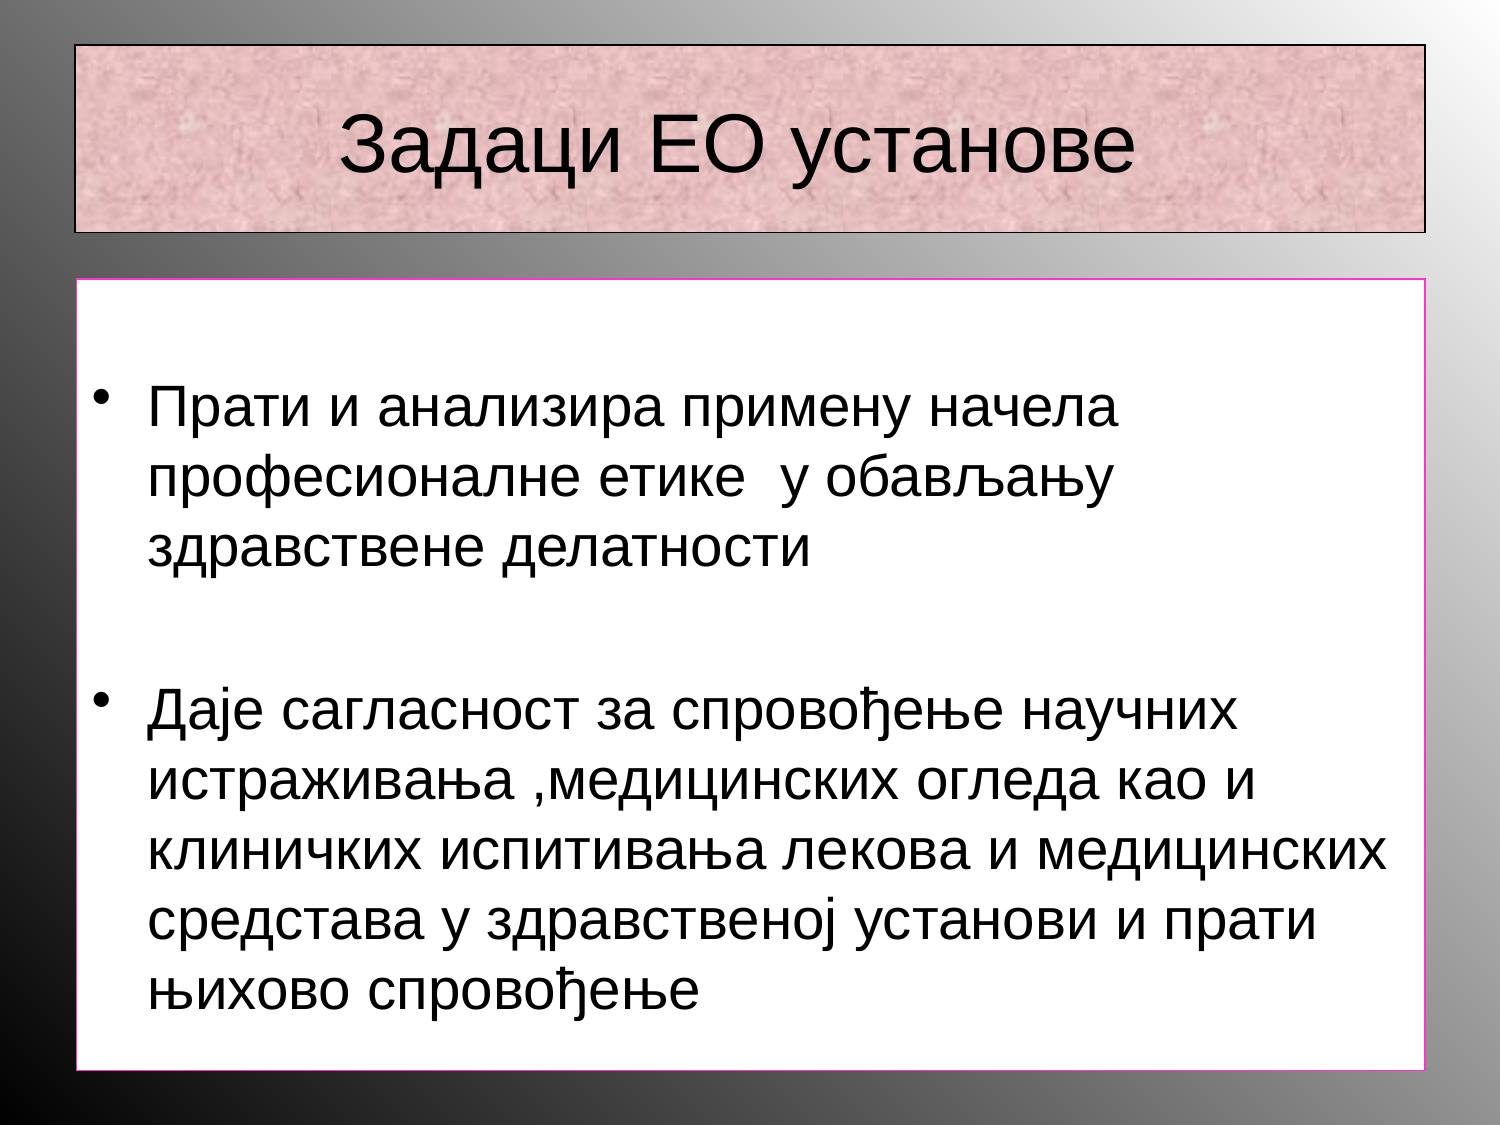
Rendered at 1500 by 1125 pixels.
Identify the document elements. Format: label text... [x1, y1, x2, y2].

title Задаци ЕО установе [74, 44, 1426, 233]
list Прати и анализира примену начела професионалне етике у обављању здравствене делатности Даје сагласност за спровођење научних истраживања ,медицинских огледа као и клиничких испитивања лекова и медицинских средстава у здравственој установи и прати њихово спровођење [76, 278, 1426, 1071]
